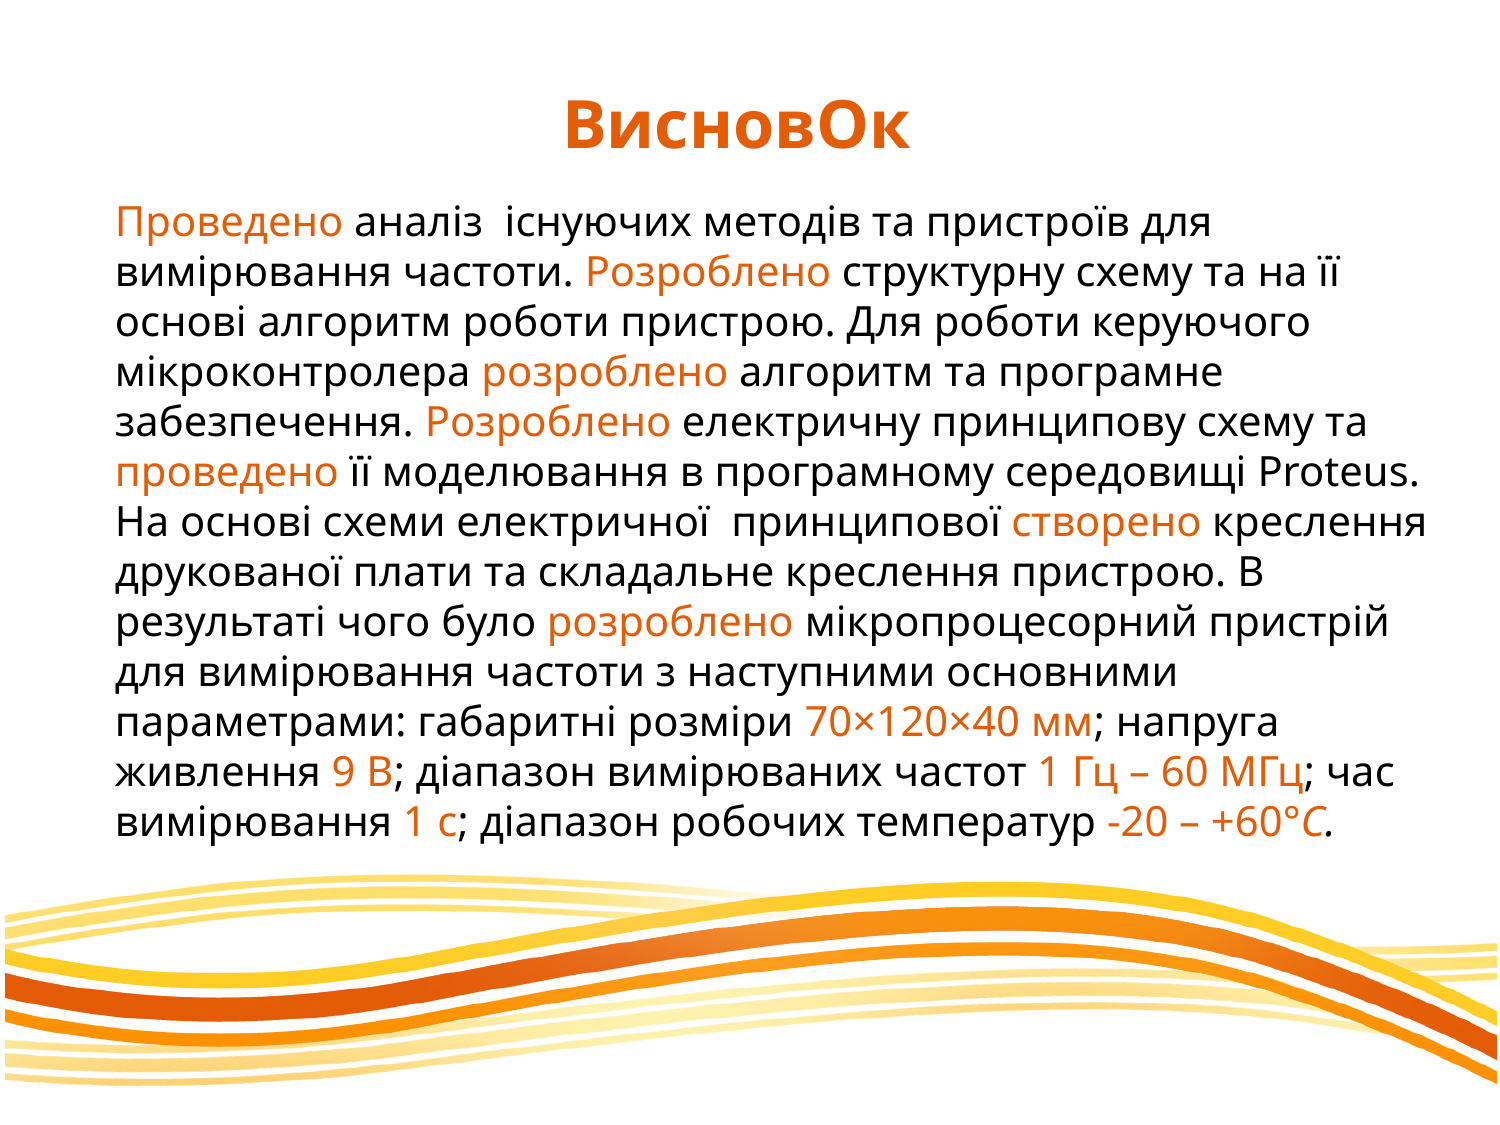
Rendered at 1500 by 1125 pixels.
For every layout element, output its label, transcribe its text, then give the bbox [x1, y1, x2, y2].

picture [0, 0, 1500, 1125]
list Проведено аналіз існуючих методів та пристроїв для вимірювання частоти. Розроблено структурну схему та на її основі алгоритм роботи пристрою. Для роботи керуючого мікроконтролера розроблено алгоритм та програмне забезпечення. Розроблено електричну принципову схему та проведено її моделювання в програмному середовищі Proteus. На основі схеми електричної принципової створено креслення друкованої плати та складальне креслення пристрою. В результаті чого було розроблено мікропроцесорний пристрій для вимірювання частоти з наступними основними параметрами: габаритні розміри 70×120×40 мм; напруга живлення 9 В; діапазон вимірюваних частот 1 Гц – 60 МГц; час вимірювання 1 с; діапазон робочих температур -20 – +60°С. [99, 187, 1450, 888]
text_box ВисновОк [547, 74, 926, 170]
